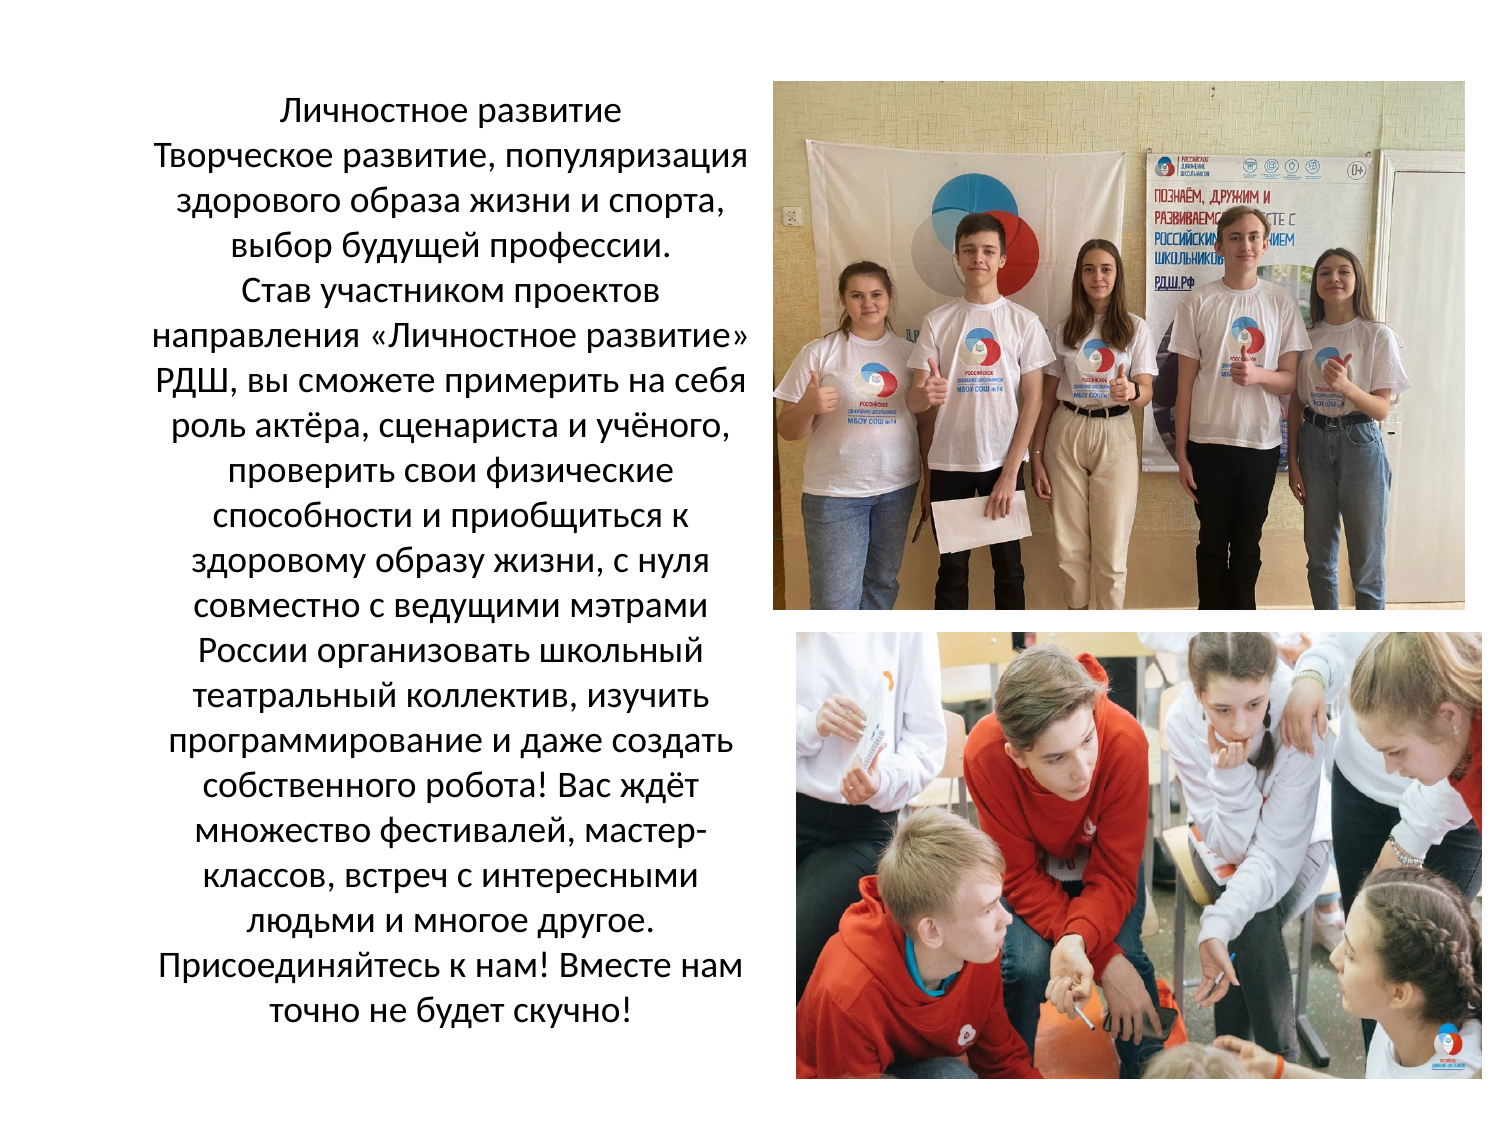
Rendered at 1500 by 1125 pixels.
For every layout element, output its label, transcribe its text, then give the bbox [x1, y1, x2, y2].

title Личностное развитие Творческое развитие, популяризация здорового образа жизни и спорта, выбор будущей профессии. Став участником проектов направления «Личностное развитие» РДШ, вы сможете примерить на себя роль актёра, сценариста и учёного, проверить свои физические способности и приобщиться к здоровому образу жизни, с нуля совместно с ведущими мэтрами России организовать школьный театральный коллектив, изучить программирование и даже создать собственного робота! Вас ждёт множество фестивалей, мастер-классов, встреч с интересными людьми и многое другое. Присоединяйтесь к нам! Вместе нам точно не будет скучно! [128, 128, 774, 1032]
picture [773, 81, 1466, 610]
picture [796, 632, 1482, 1079]
